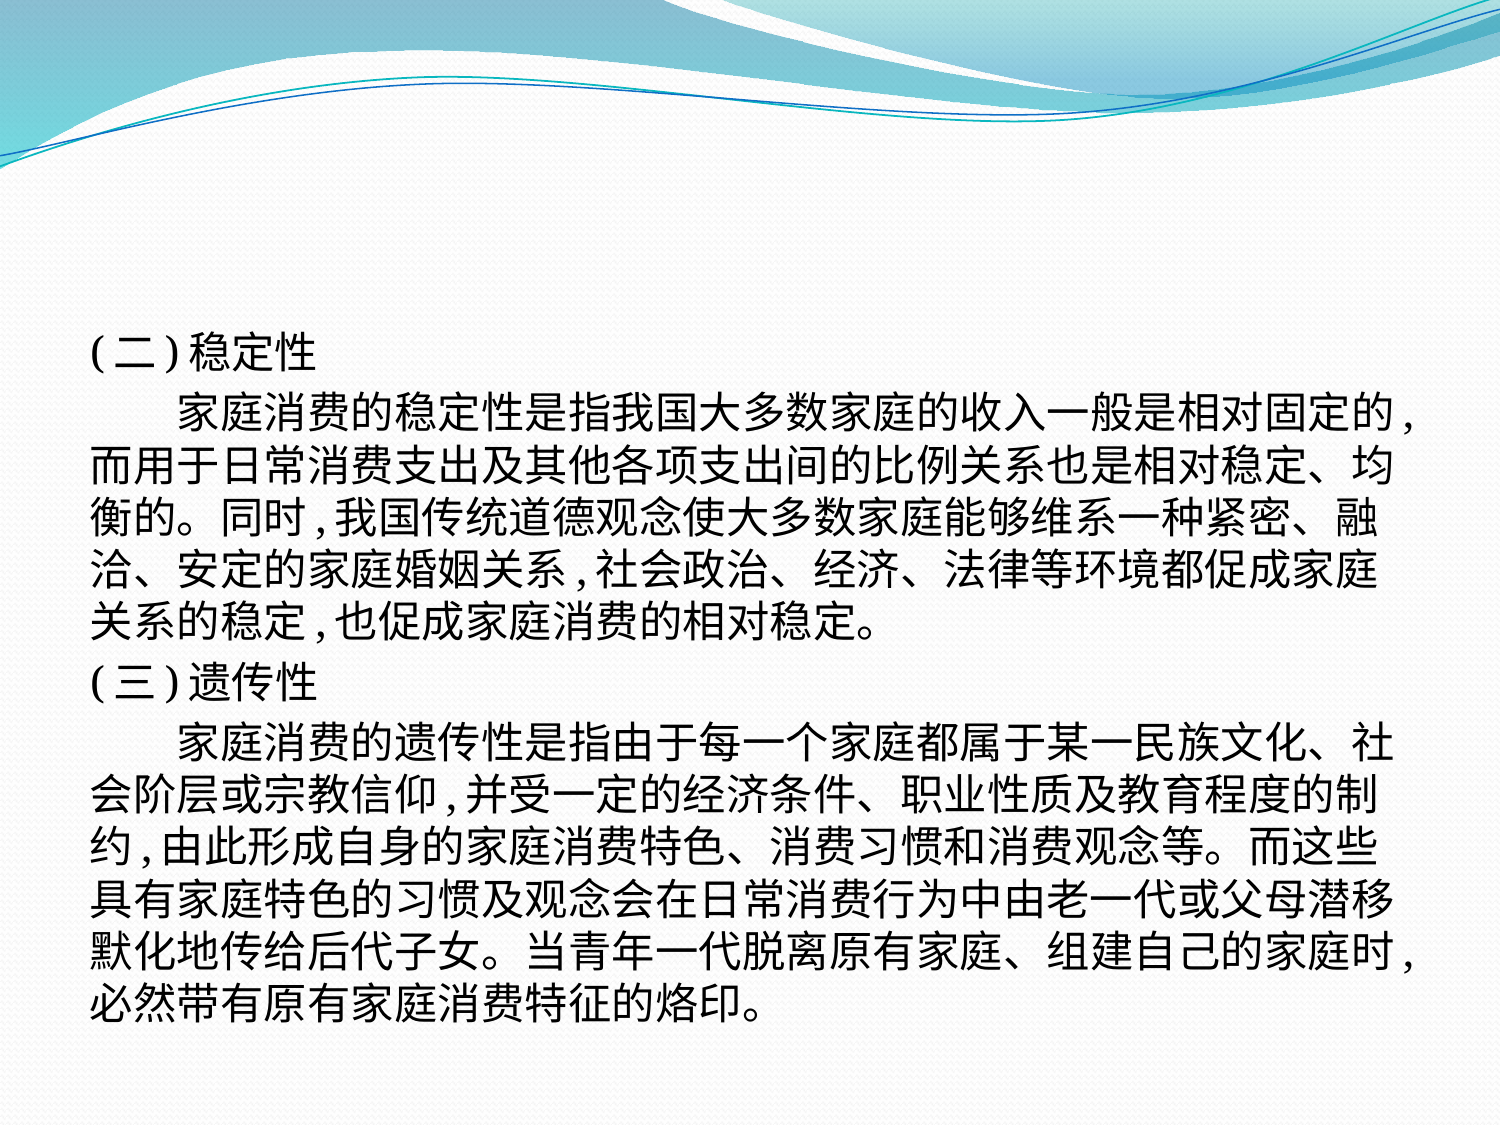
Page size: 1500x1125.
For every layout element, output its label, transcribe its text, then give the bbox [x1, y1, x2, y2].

list (二)稳定性 家庭消费的稳定性是指我国大多数家庭的收入一般是相对固定的,而用于日常消费支出及其他各项支出间的比例关系也是相对稳定、均衡的。同时,我国传统道德观念使大多数家庭能够维系一种紧密、融洽、安定的家庭婚姻关系,社会政治、经济、法律等环境都促成家庭关系的稳定,也促成家庭消费的相对稳定。 (三)遗传性 家庭消费的遗传性是指由于每一个家庭都属于某一民族文化、社会阶层或宗教信仰,并受一定的经济条件、职业性质及教育程度的制约,由此形成自身的家庭消费特色、消费习惯和消费观念等。而这些具有家庭特色的习惯及观念会在日常消费行为中由老一代或父母潜移默化地传给后代子女。当青年一代脱离原有家庭、组建自己的家庭时,必然带有原有家庭消费特征的烙印。 [75, 317, 1425, 1038]
